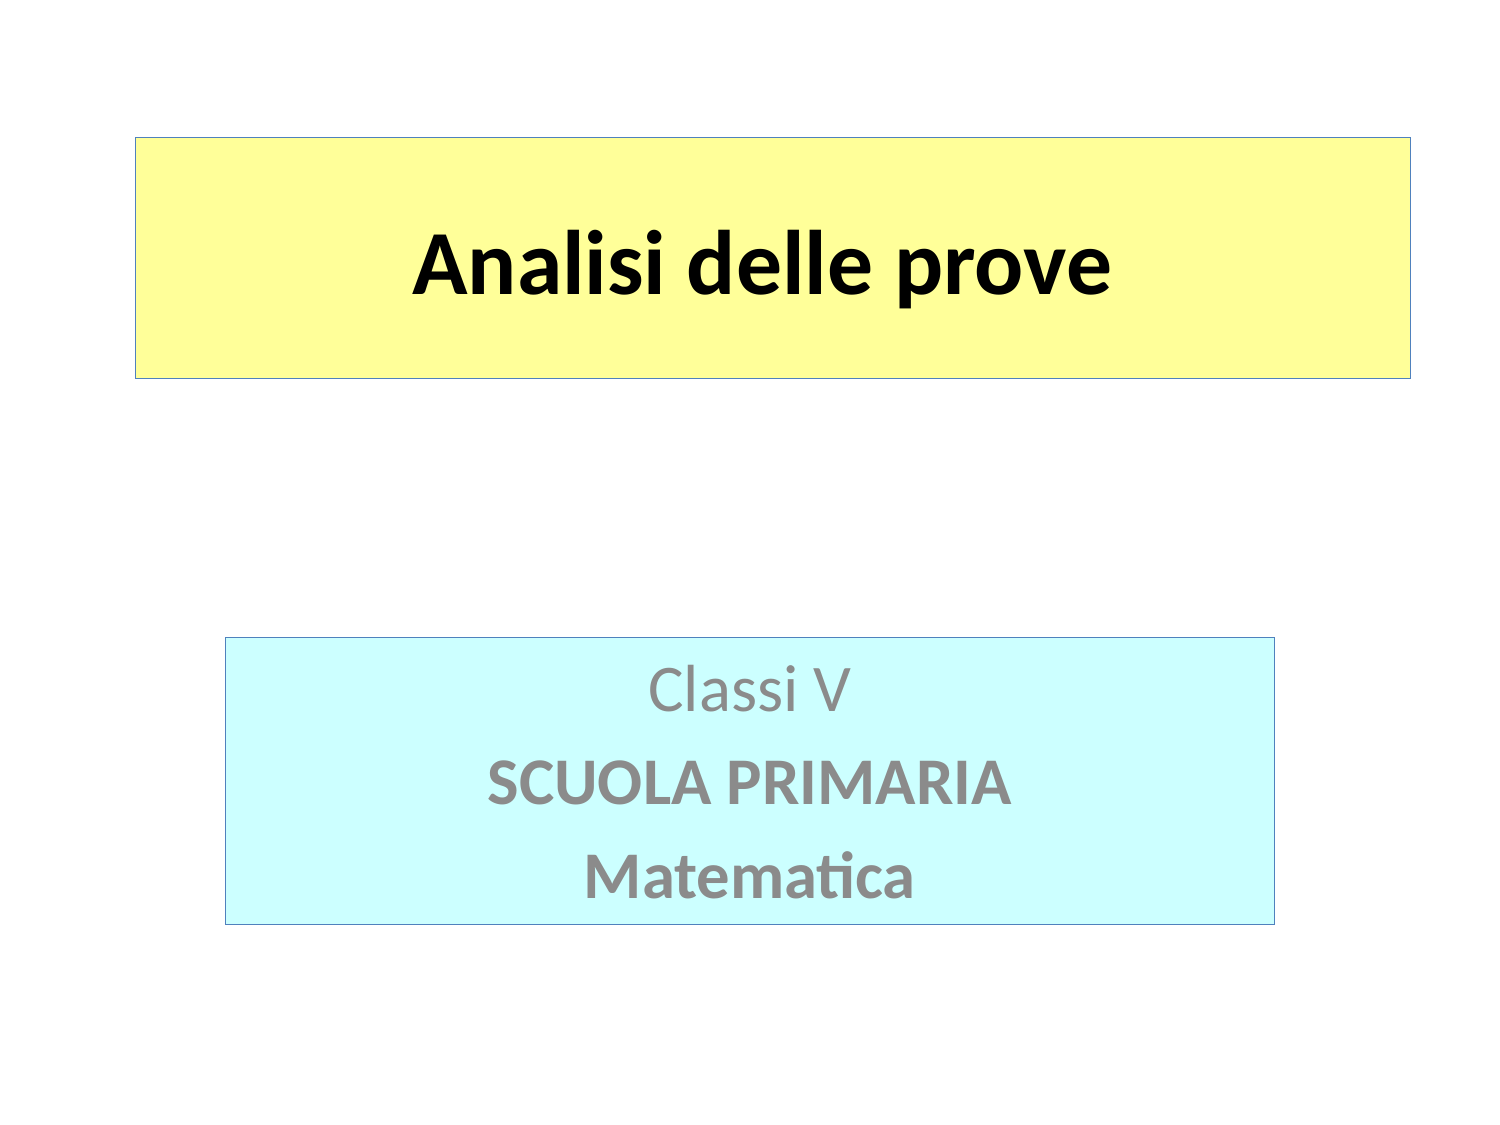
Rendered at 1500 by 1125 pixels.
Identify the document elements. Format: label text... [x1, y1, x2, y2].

subtitle Classi V SCUOLA PRIMARIA Matematica [225, 637, 1275, 925]
title Analisi delle prove [135, 137, 1411, 379]
